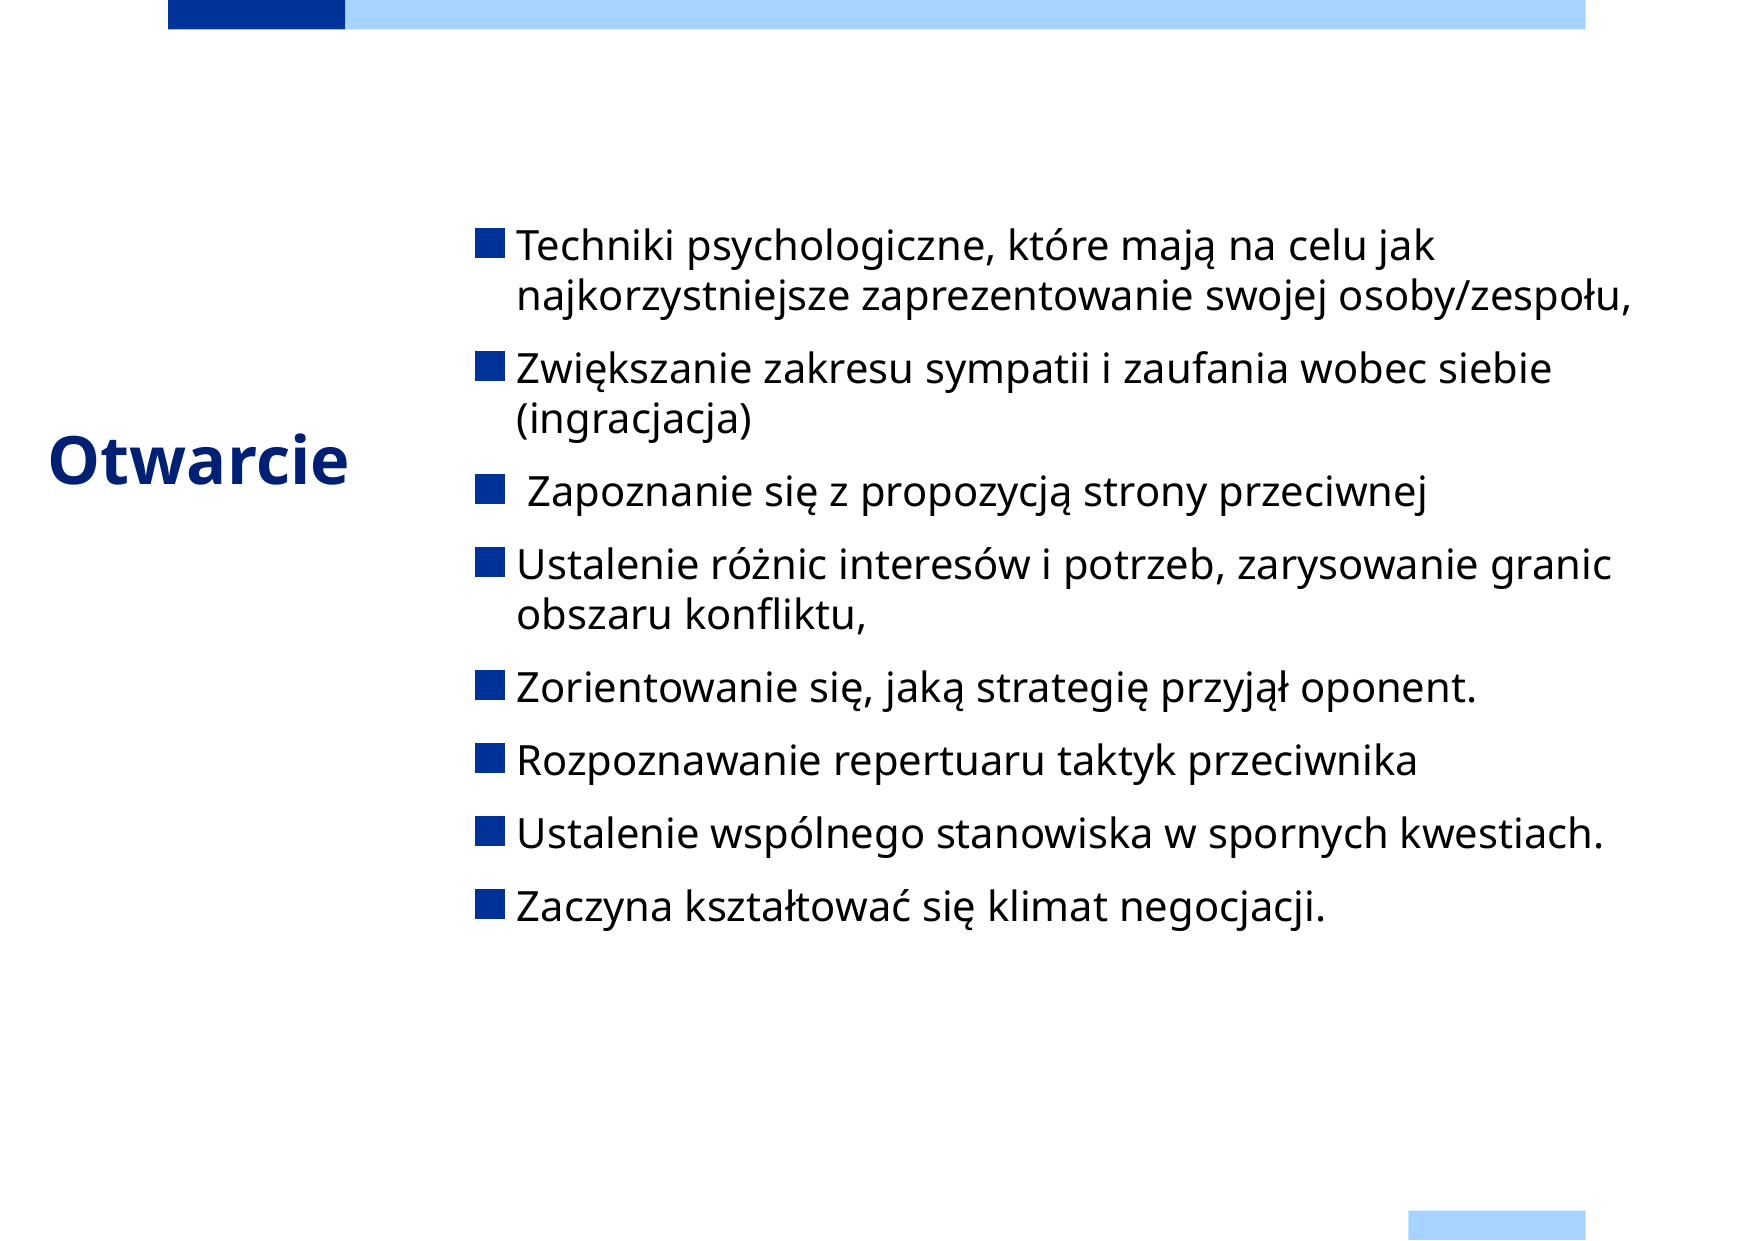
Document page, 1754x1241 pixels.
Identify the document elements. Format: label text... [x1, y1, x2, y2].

picture [475, 351, 505, 381]
picture [475, 889, 505, 919]
picture [475, 547, 505, 577]
picture [475, 743, 505, 773]
picture [475, 228, 505, 258]
picture [475, 670, 505, 700]
picture [475, 474, 505, 504]
title Otwarcie [29, 422, 369, 742]
picture [475, 816, 505, 846]
list Techniki psychologiczne, które mają na celu jak najkorzystniejsze zaprezentowanie swojej osoby/zespołu, Zwiększanie zakresu sympatii i zaufania wobec siebie (ingracjacja) Zapoznanie się z propozycją strony przeciwnej Ustalenie różnic interesów i potrzeb, zarysowanie granic obszaru konfliktu, Zorientowanie się, jaką strategię przyjął oponent. Rozpoznawanie repertuaru taktyk przeciwnika Ustalenie wspólnego stanowiska w spornych kwestiach. Zaczyna kształtować się klimat negocjacji. [475, 218, 1692, 1152]
